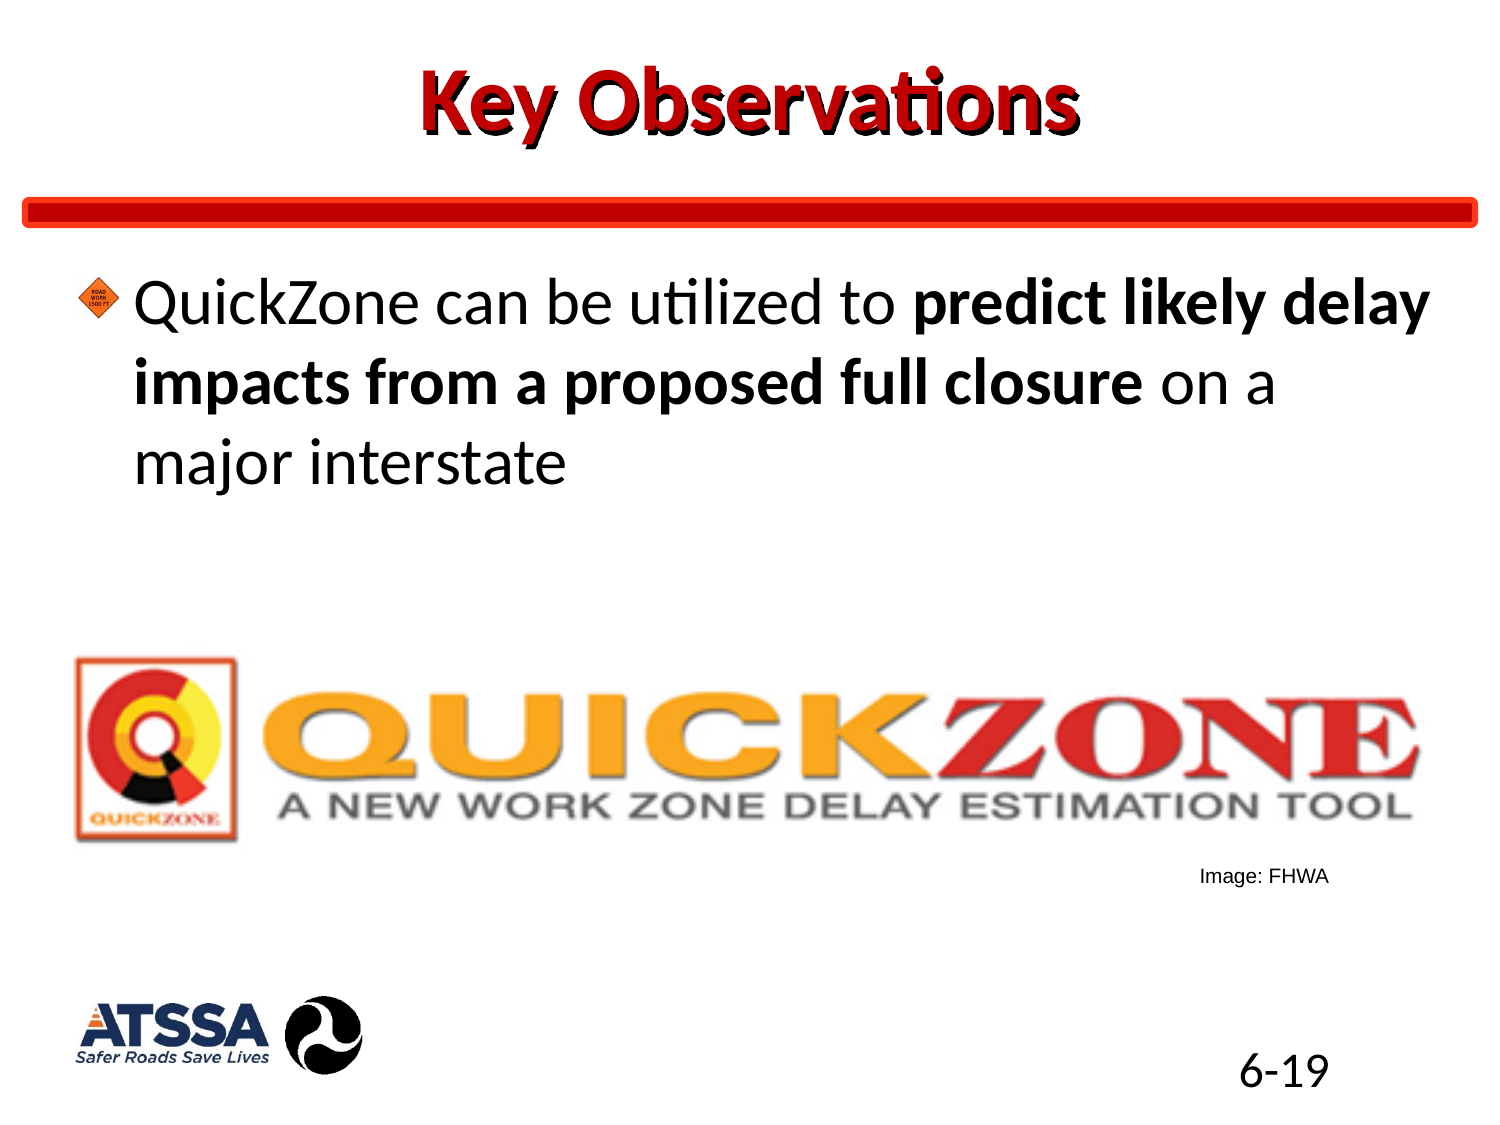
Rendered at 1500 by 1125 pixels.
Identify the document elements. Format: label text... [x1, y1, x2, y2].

list QuickZone can be utilized to predict likely delay impacts from a proposed full closure on a major interstate [62, 249, 1451, 988]
text_box Image: FHWA [1184, 869, 1442, 895]
title Key Observations [0, 0, 1500, 188]
picture [75, 1003, 269, 1063]
picture [49, 637, 1440, 863]
picture [77, 276, 120, 319]
picture [276, 989, 370, 1077]
